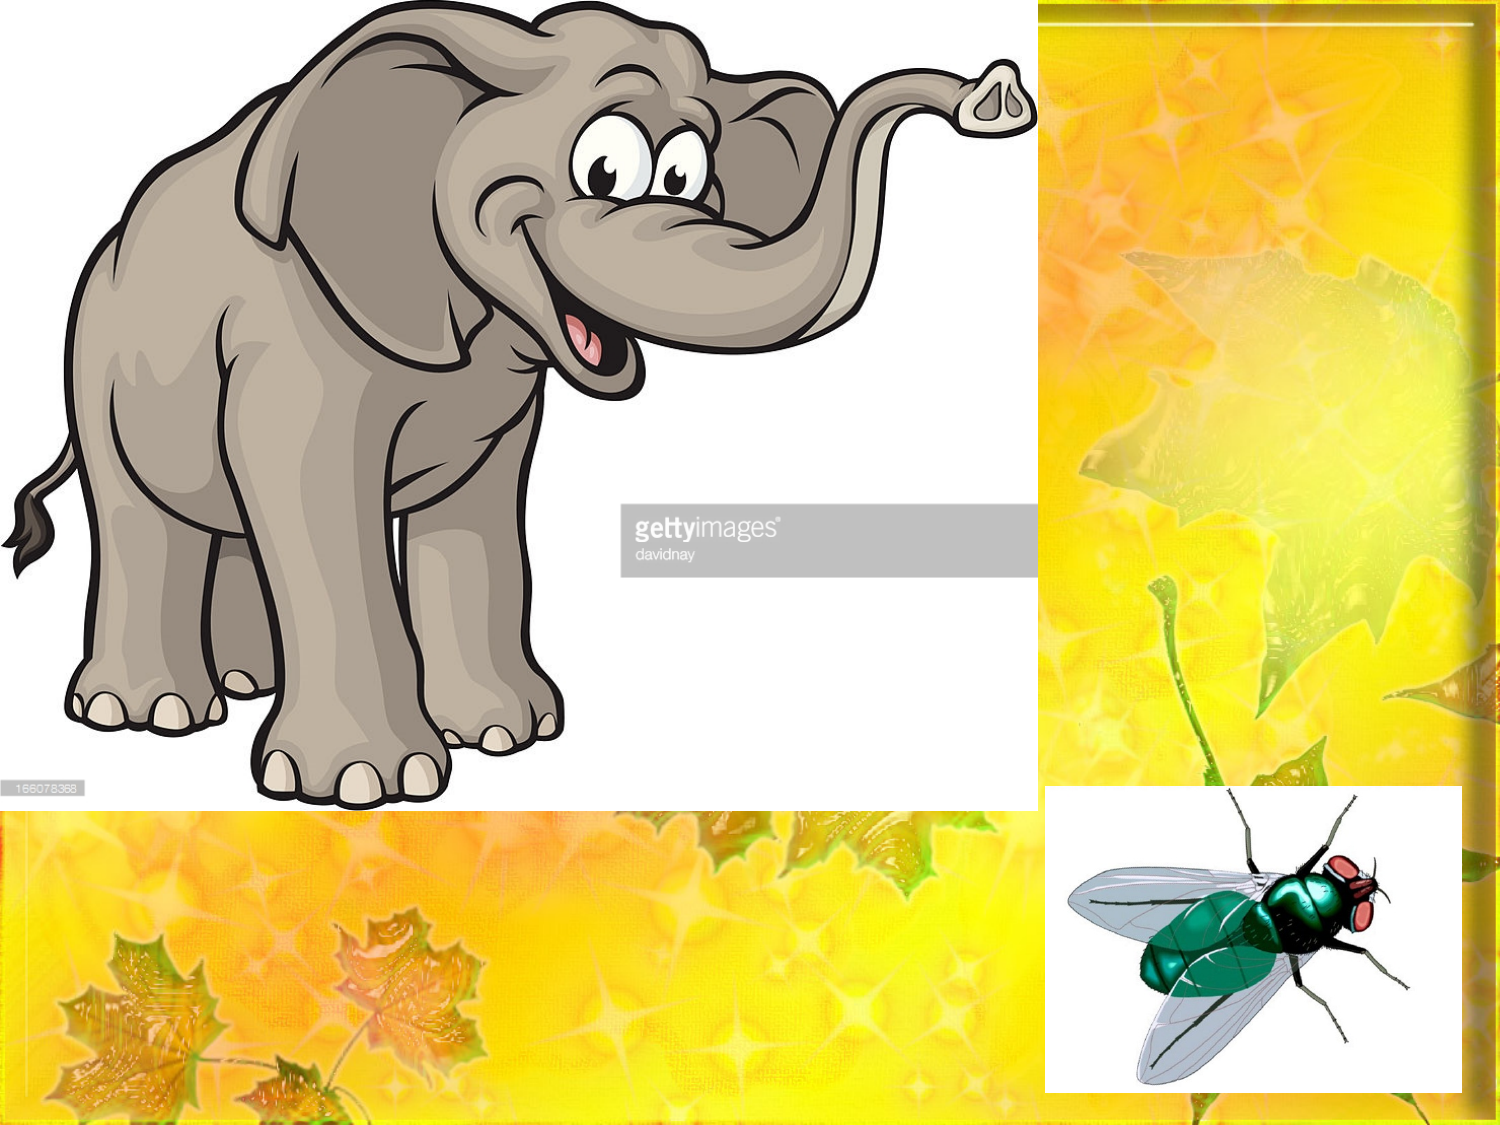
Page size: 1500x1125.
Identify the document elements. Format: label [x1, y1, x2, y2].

picture [0, 0, 1500, 1125]
list [0, 0, 1038, 811]
